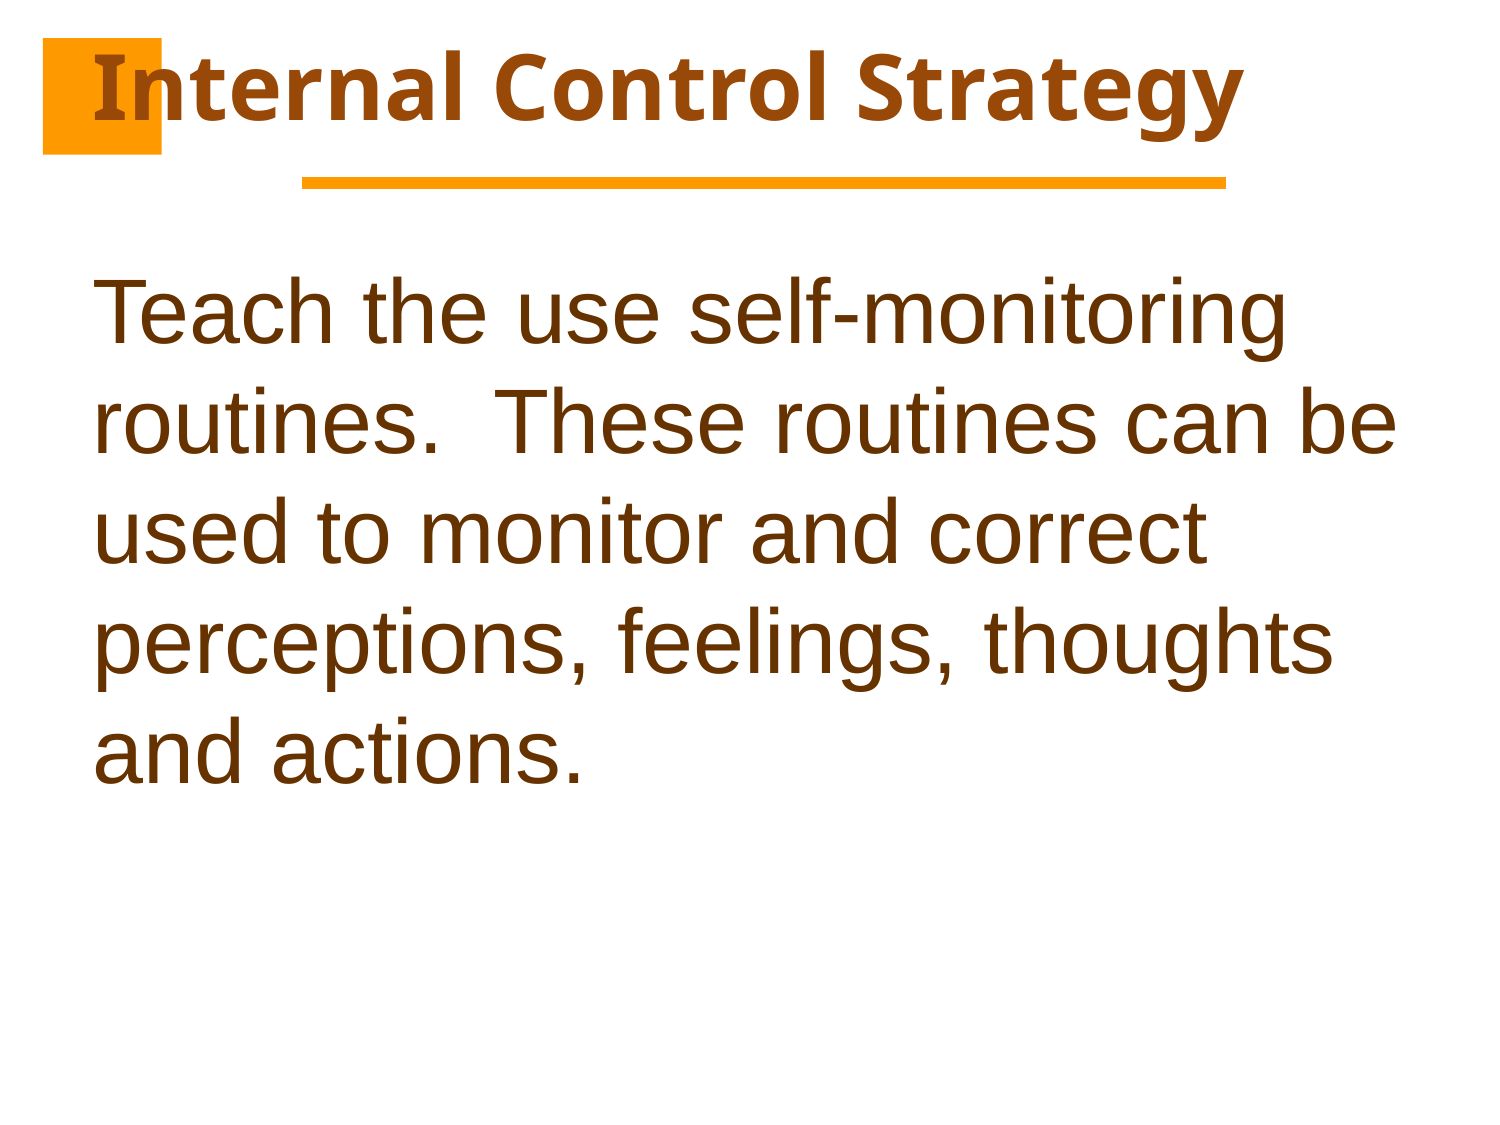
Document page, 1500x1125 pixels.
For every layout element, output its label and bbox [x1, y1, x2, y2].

title [77, 9, 1369, 159]
text_box [77, 244, 1424, 1054]
text_box [41, 36, 77, 157]
